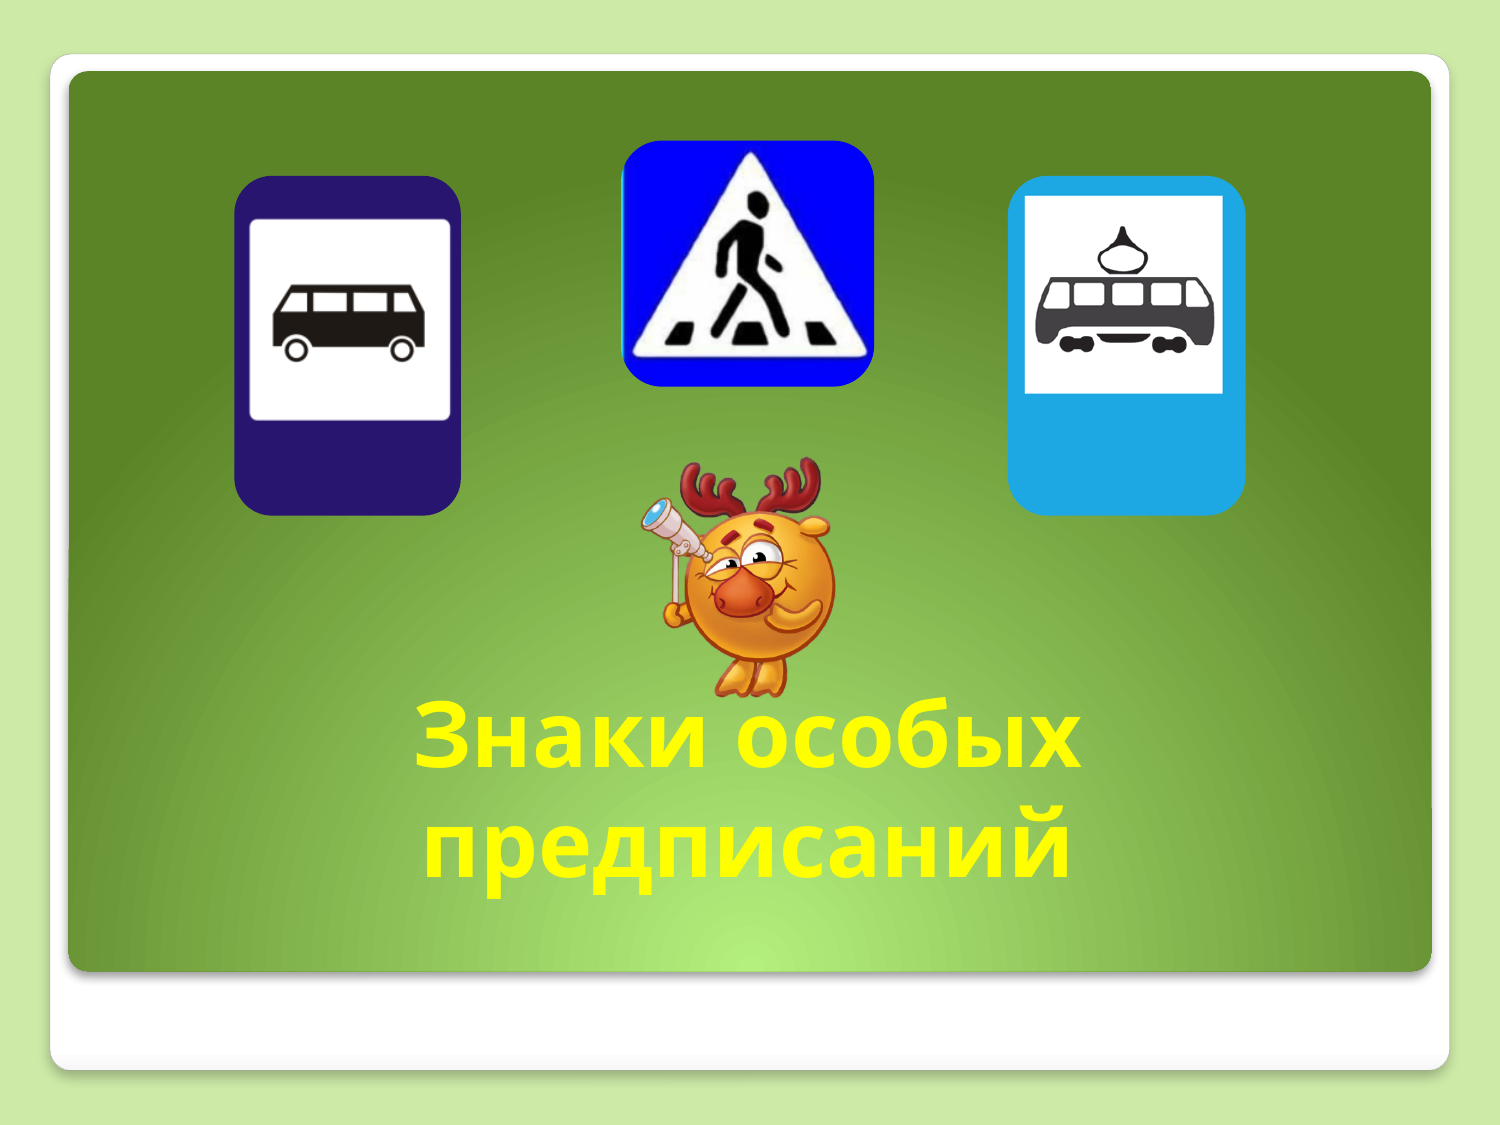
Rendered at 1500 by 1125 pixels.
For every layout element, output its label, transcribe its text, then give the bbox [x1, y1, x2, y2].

picture [234, 175, 462, 516]
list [620, 140, 875, 387]
title Знаки особых предписаний [76, 730, 1420, 903]
picture [1007, 175, 1246, 516]
picture [632, 456, 836, 727]
